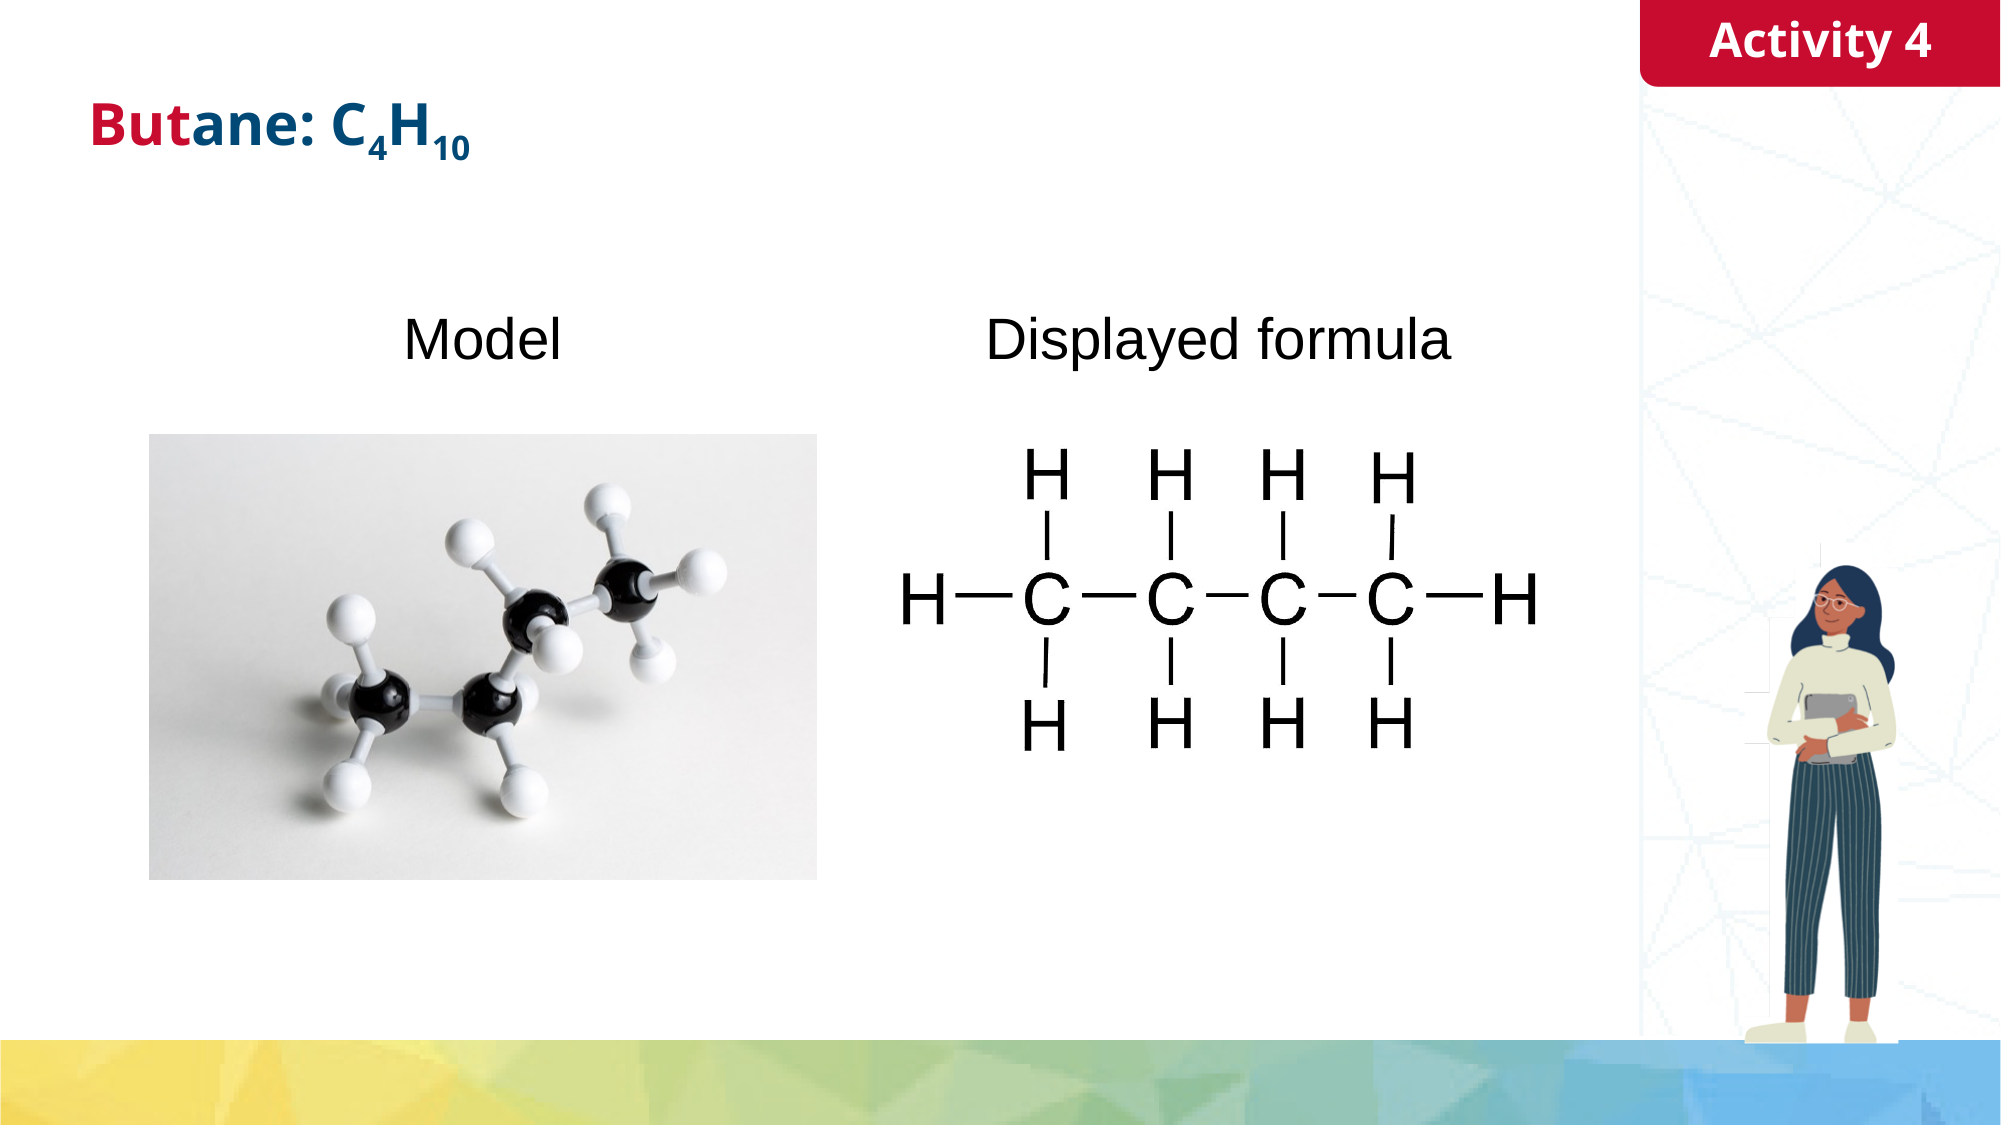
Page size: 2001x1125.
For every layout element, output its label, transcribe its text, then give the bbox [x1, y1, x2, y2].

picture [892, 434, 1546, 755]
picture [0, 0, 2001, 1125]
title Butane: C4H10 [88, 88, 1566, 161]
text_box Displayed formula [944, 314, 1494, 387]
picture [149, 434, 817, 880]
text_box Model [208, 314, 758, 387]
